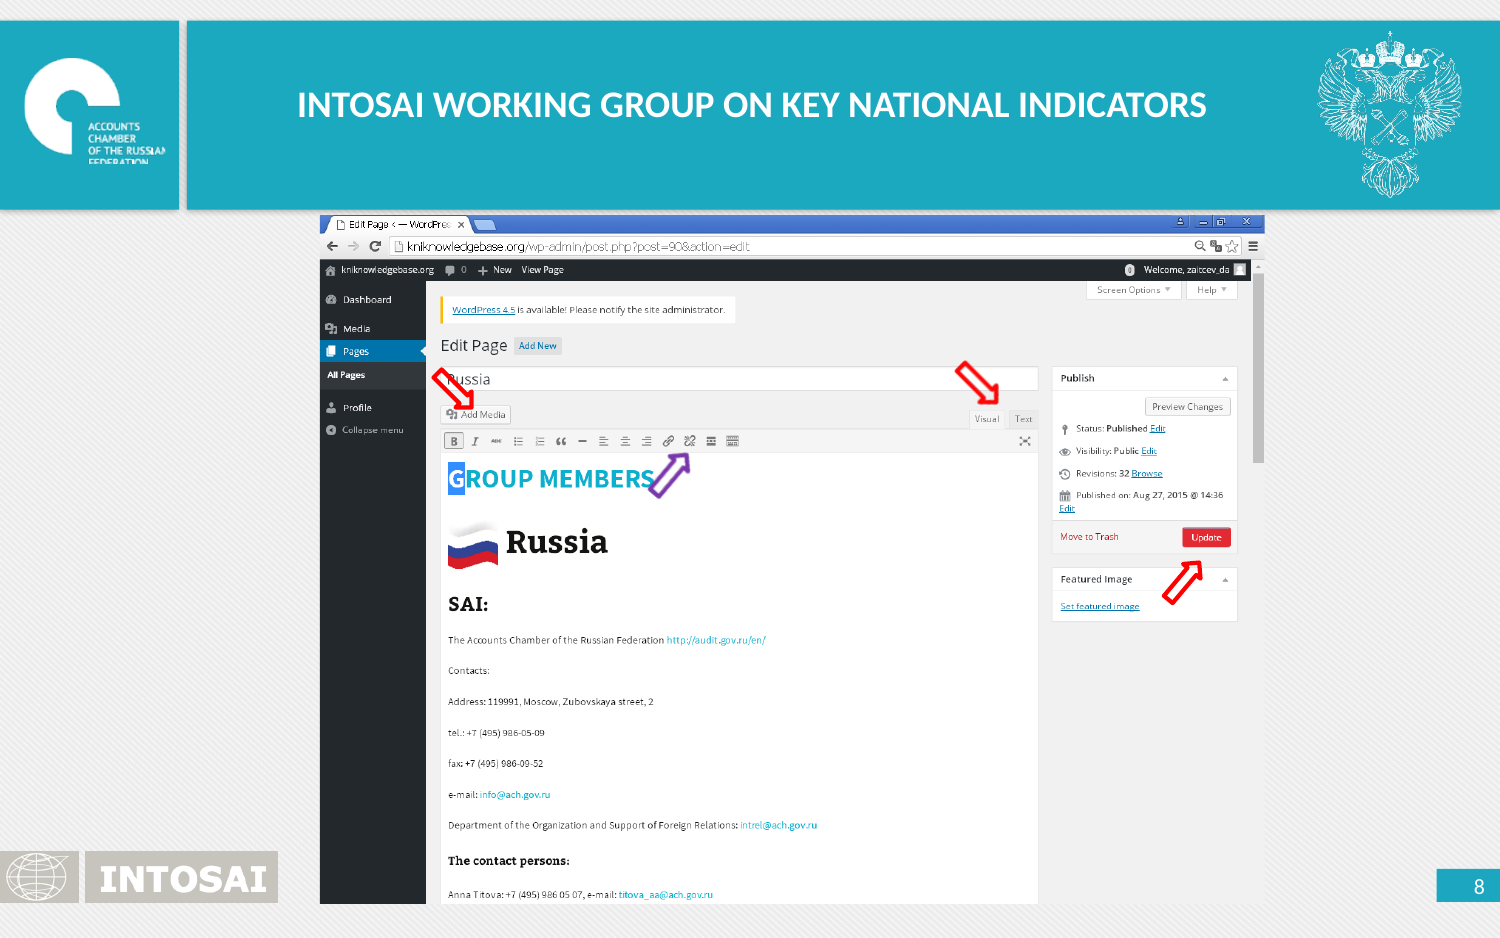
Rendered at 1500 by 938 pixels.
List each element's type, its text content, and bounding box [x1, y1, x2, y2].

picture [0, 0, 1500, 938]
text_box INTOSAI WORKING GROUP ON KEY NATIONAL INDICATORS [282, 72, 1265, 133]
